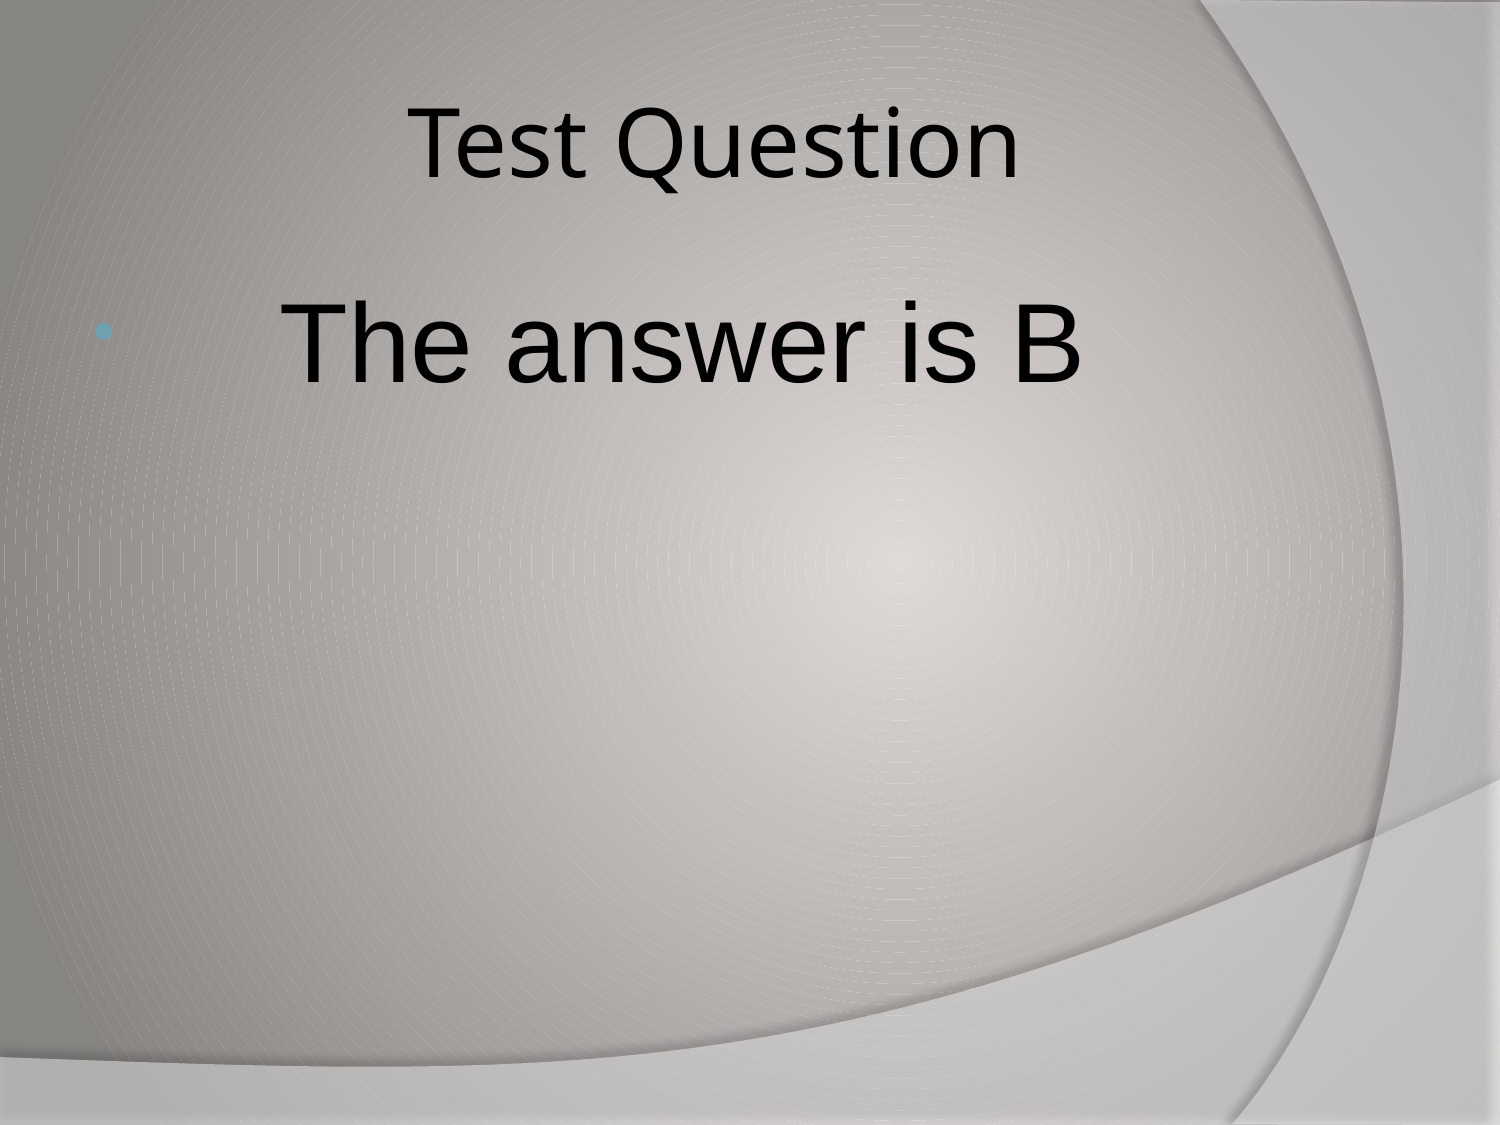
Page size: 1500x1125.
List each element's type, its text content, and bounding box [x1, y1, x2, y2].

title Test Question [75, 45, 1300, 233]
list The answer is B [75, 262, 1300, 1005]
